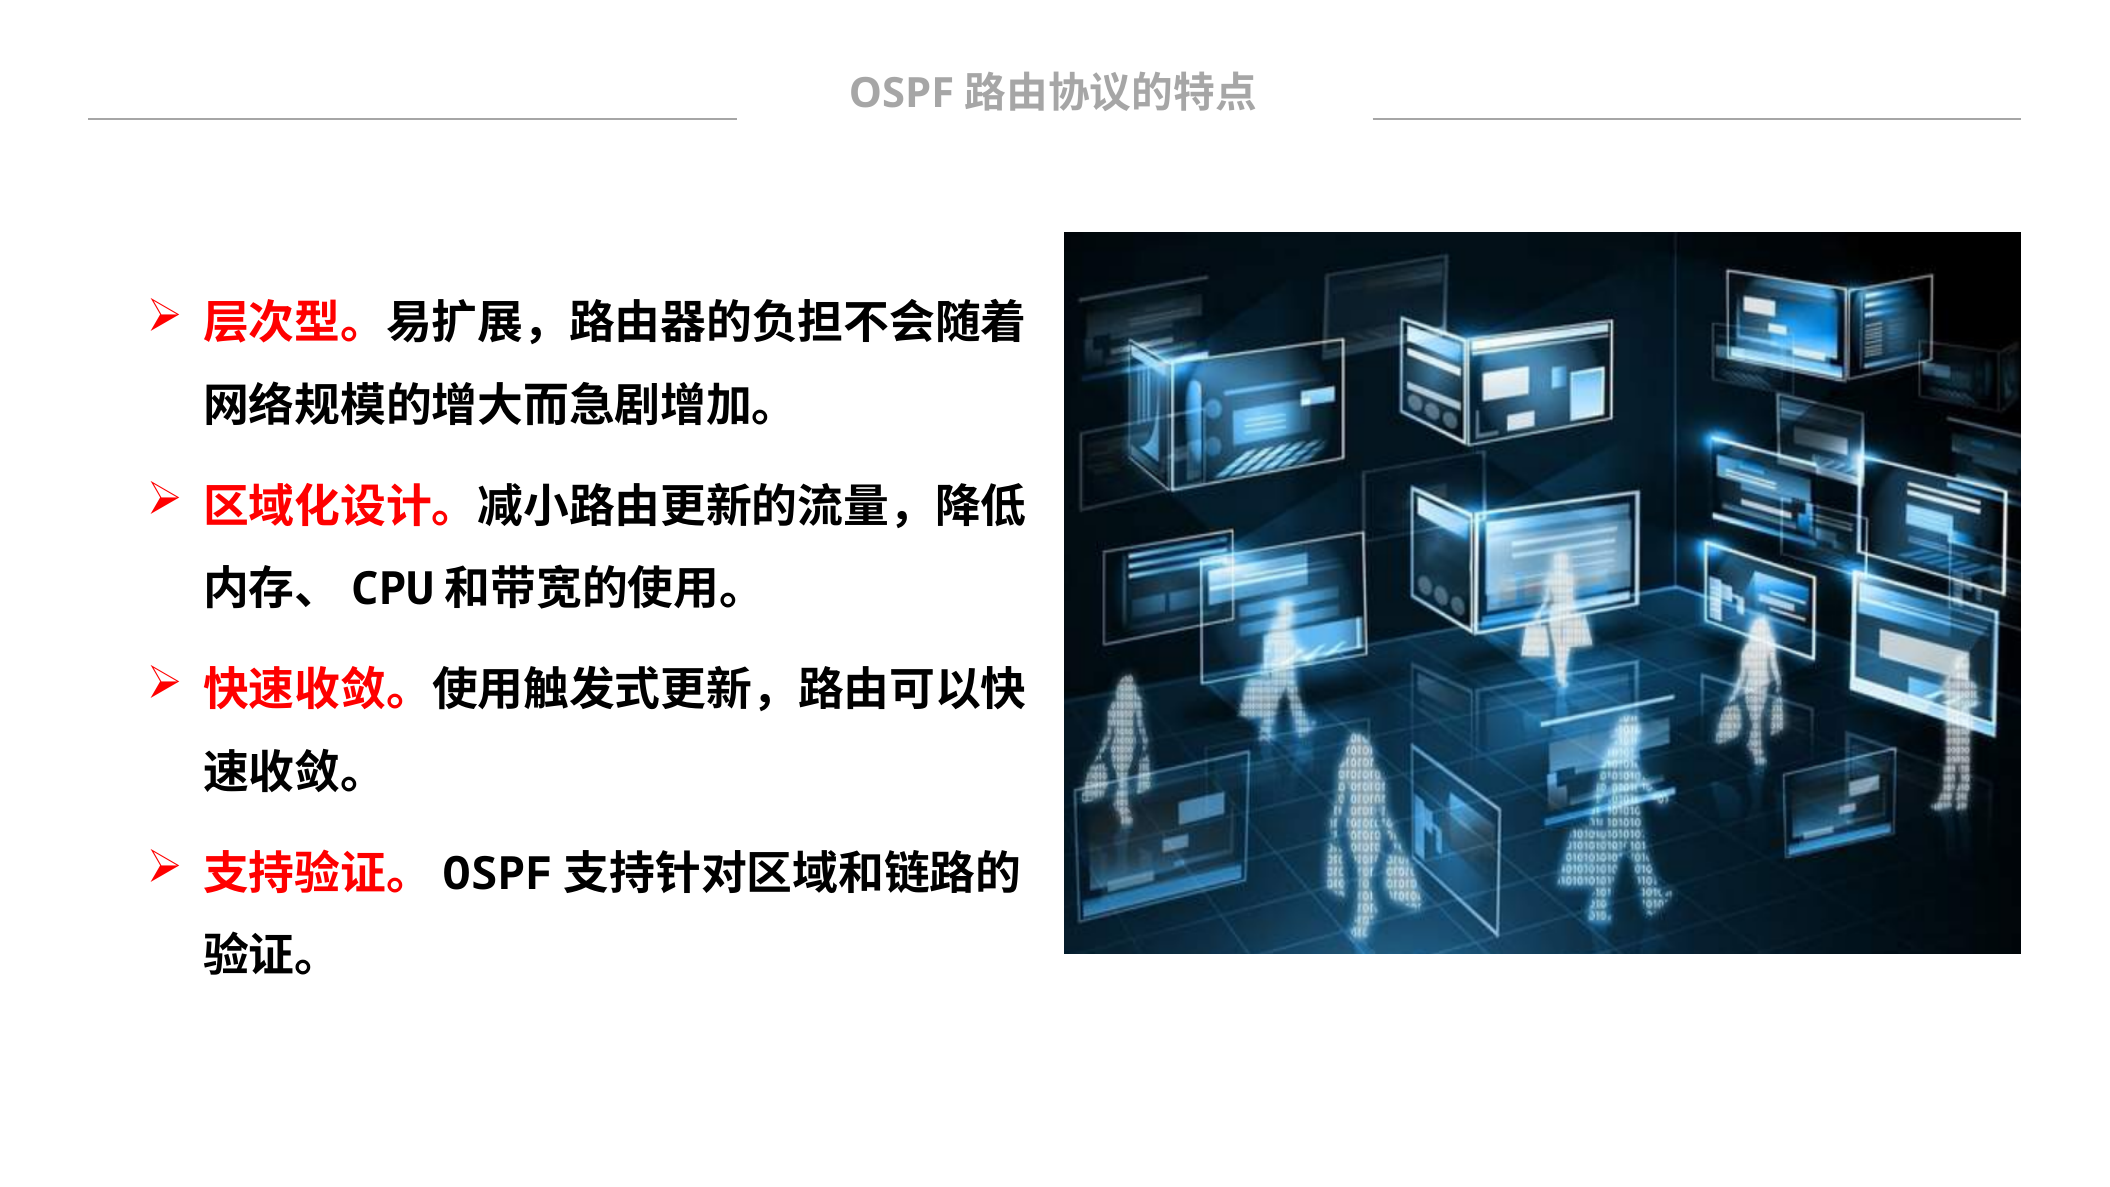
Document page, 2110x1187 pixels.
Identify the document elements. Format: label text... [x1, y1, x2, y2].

text_box 层次型。易扩展，路由器的负担不会随着网络规模的增大而急剧增加。 区域化设计。减小路由更新的流量，降低内存、CPU和带宽的使用。 快速收敛。使用触发式更新，路由可以快速收敛。 支持验证。OSPF支持针对区域和链路的验证。 [132, 257, 1055, 1008]
text_box OSPF路由协议的特点 [728, 65, 1377, 116]
picture [1064, 232, 2021, 954]
